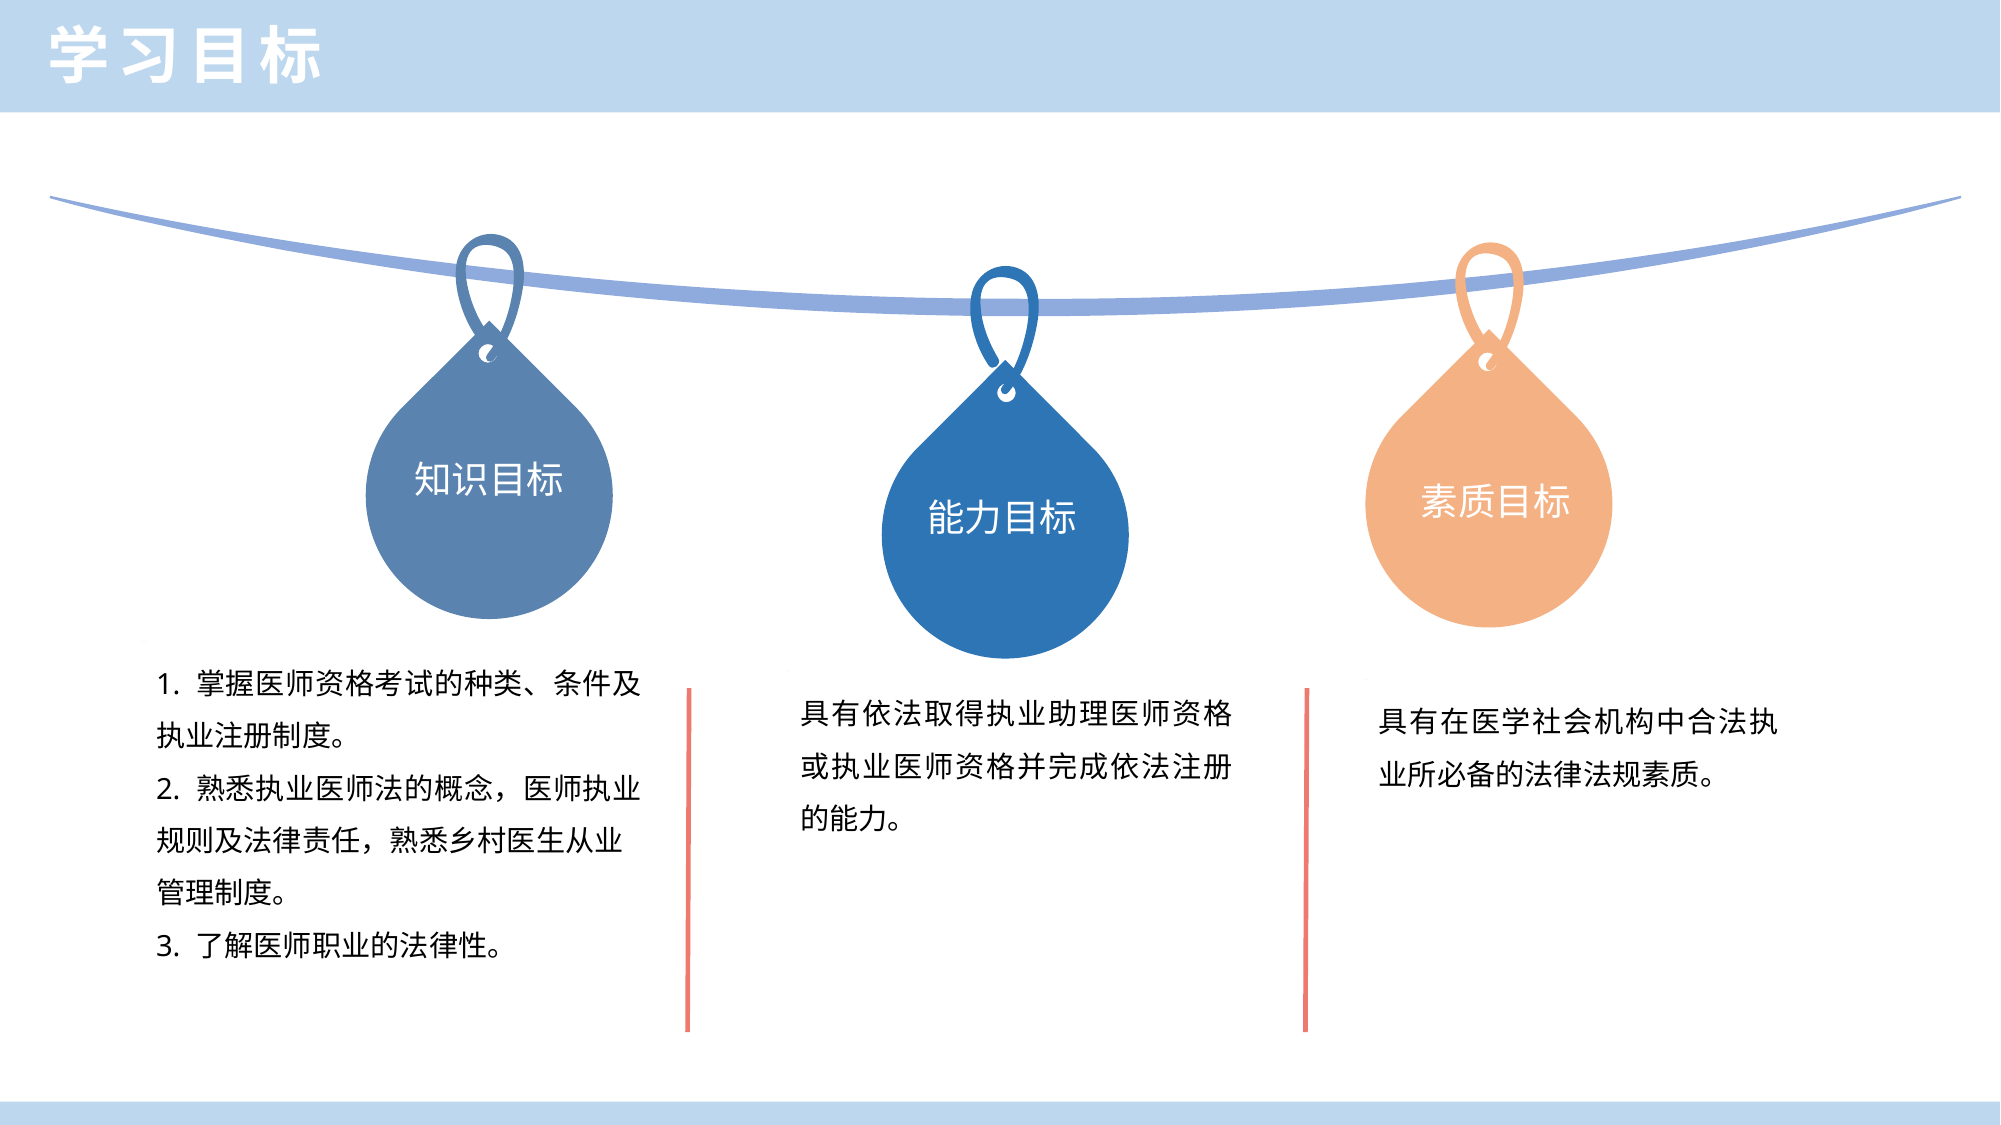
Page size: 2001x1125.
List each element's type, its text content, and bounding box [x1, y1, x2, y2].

text_box 具有依法取得执业助理医师资格或执业医师资格并完成依法注册的能力。 [785, 670, 1249, 843]
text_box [353, 228, 625, 632]
text_box 具有在医学社会机构中合法执业所必备的法律法规素质。 [1363, 678, 1794, 799]
text_box [1625, 195, 1962, 271]
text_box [1353, 236, 1625, 640]
text_box 学习目标 [35, 9, 334, 97]
text_box [1141, 287, 1353, 315]
text_box 1. 掌握医师资格考试的种类、条件及执业注册制度。 2. 熟悉执业医师法的概念，医师执业规则及法律责任，熟悉乡村医生从业 管理制度。 3. 了解医师职业的法律性。 [141, 640, 658, 970]
text_box [625, 281, 869, 314]
text_box [49, 195, 353, 262]
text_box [869, 260, 1141, 671]
